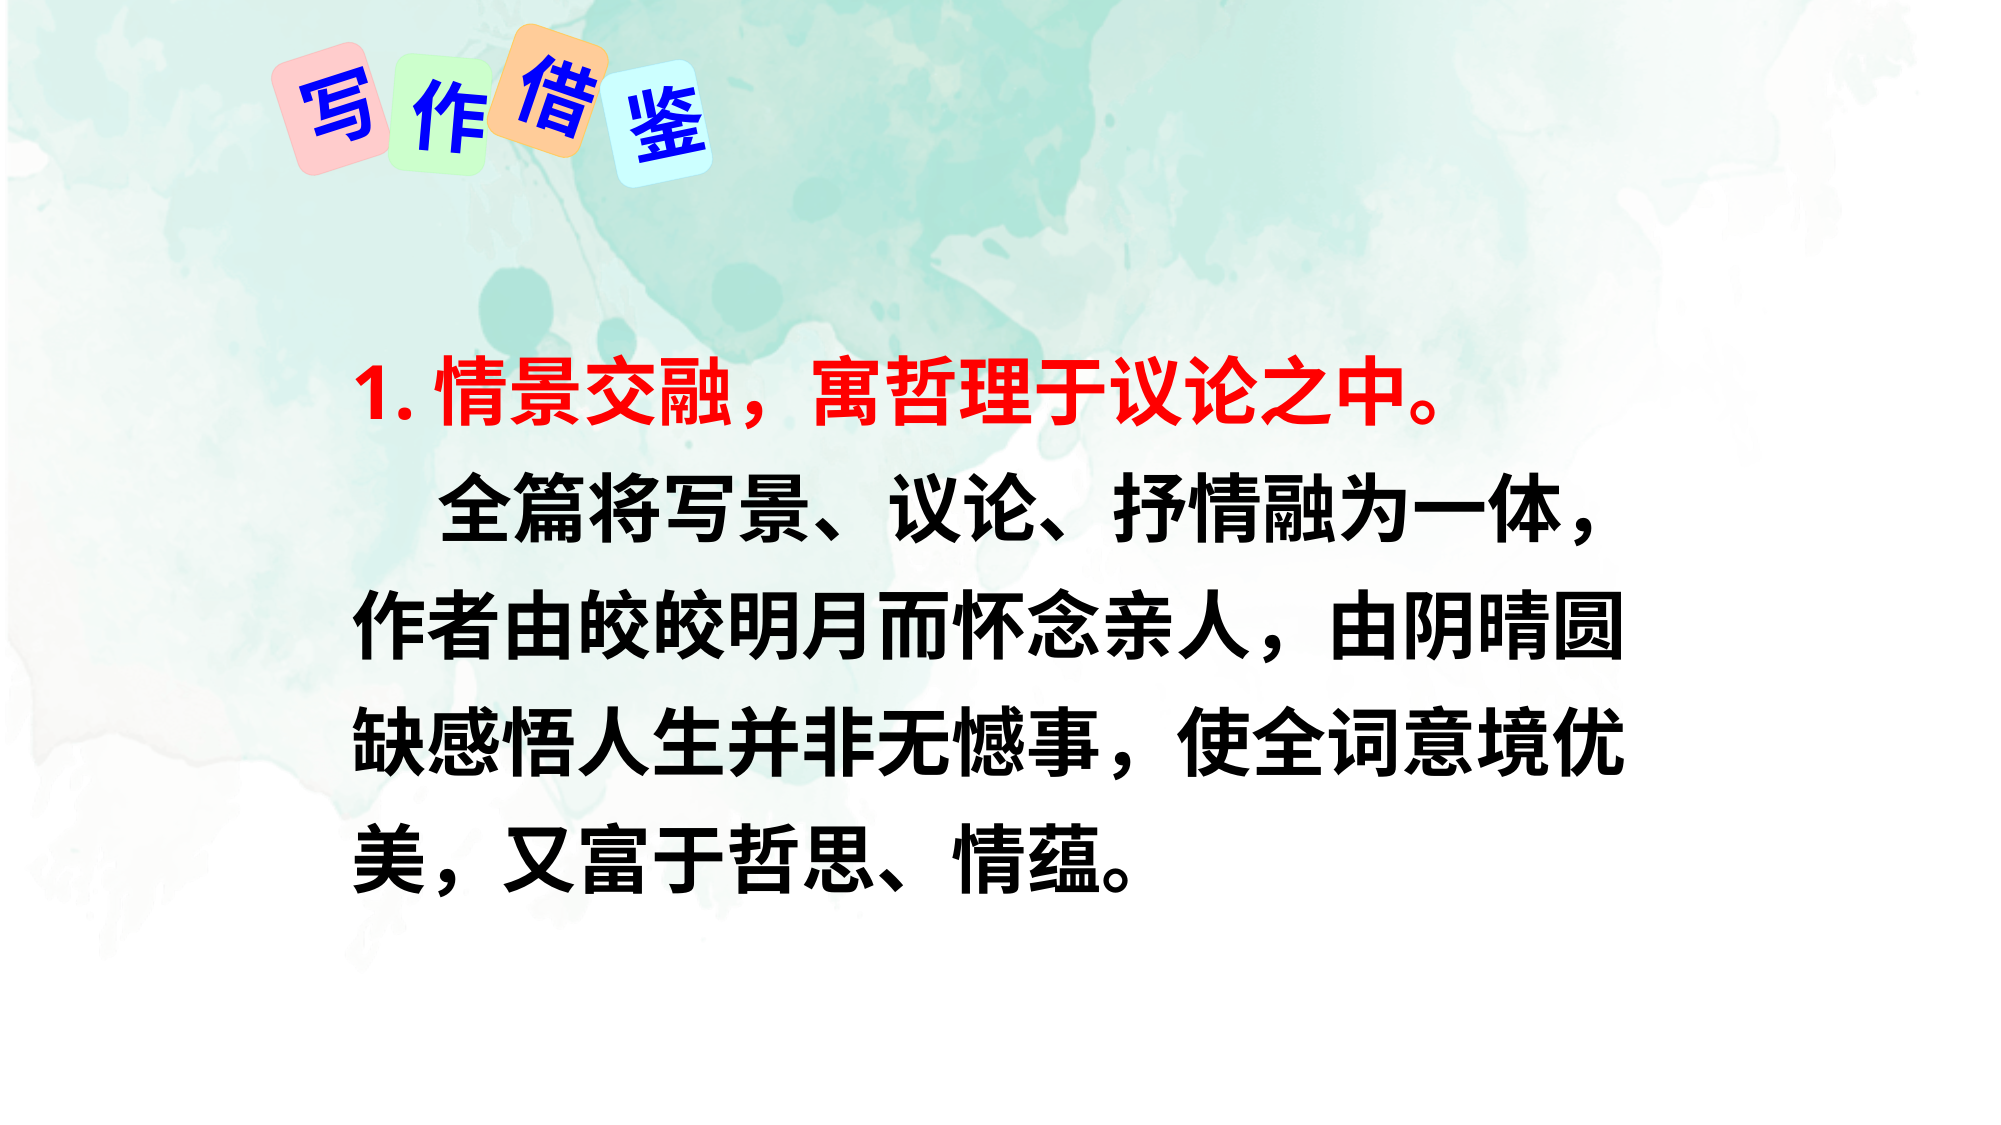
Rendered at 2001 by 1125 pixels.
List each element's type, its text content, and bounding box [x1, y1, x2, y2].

text_box 1.情景交融，寓哲理于议论之中。 全篇将写景、议论、抒情融为一体，作者由皎皎明月而怀念亲人，由阴晴圆缺感悟人生并非无憾事，使全词意境优美，又富于哲思、情蕴。 [331, 307, 1653, 913]
picture [0, 0, 2000, 1125]
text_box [282, 32, 705, 183]
